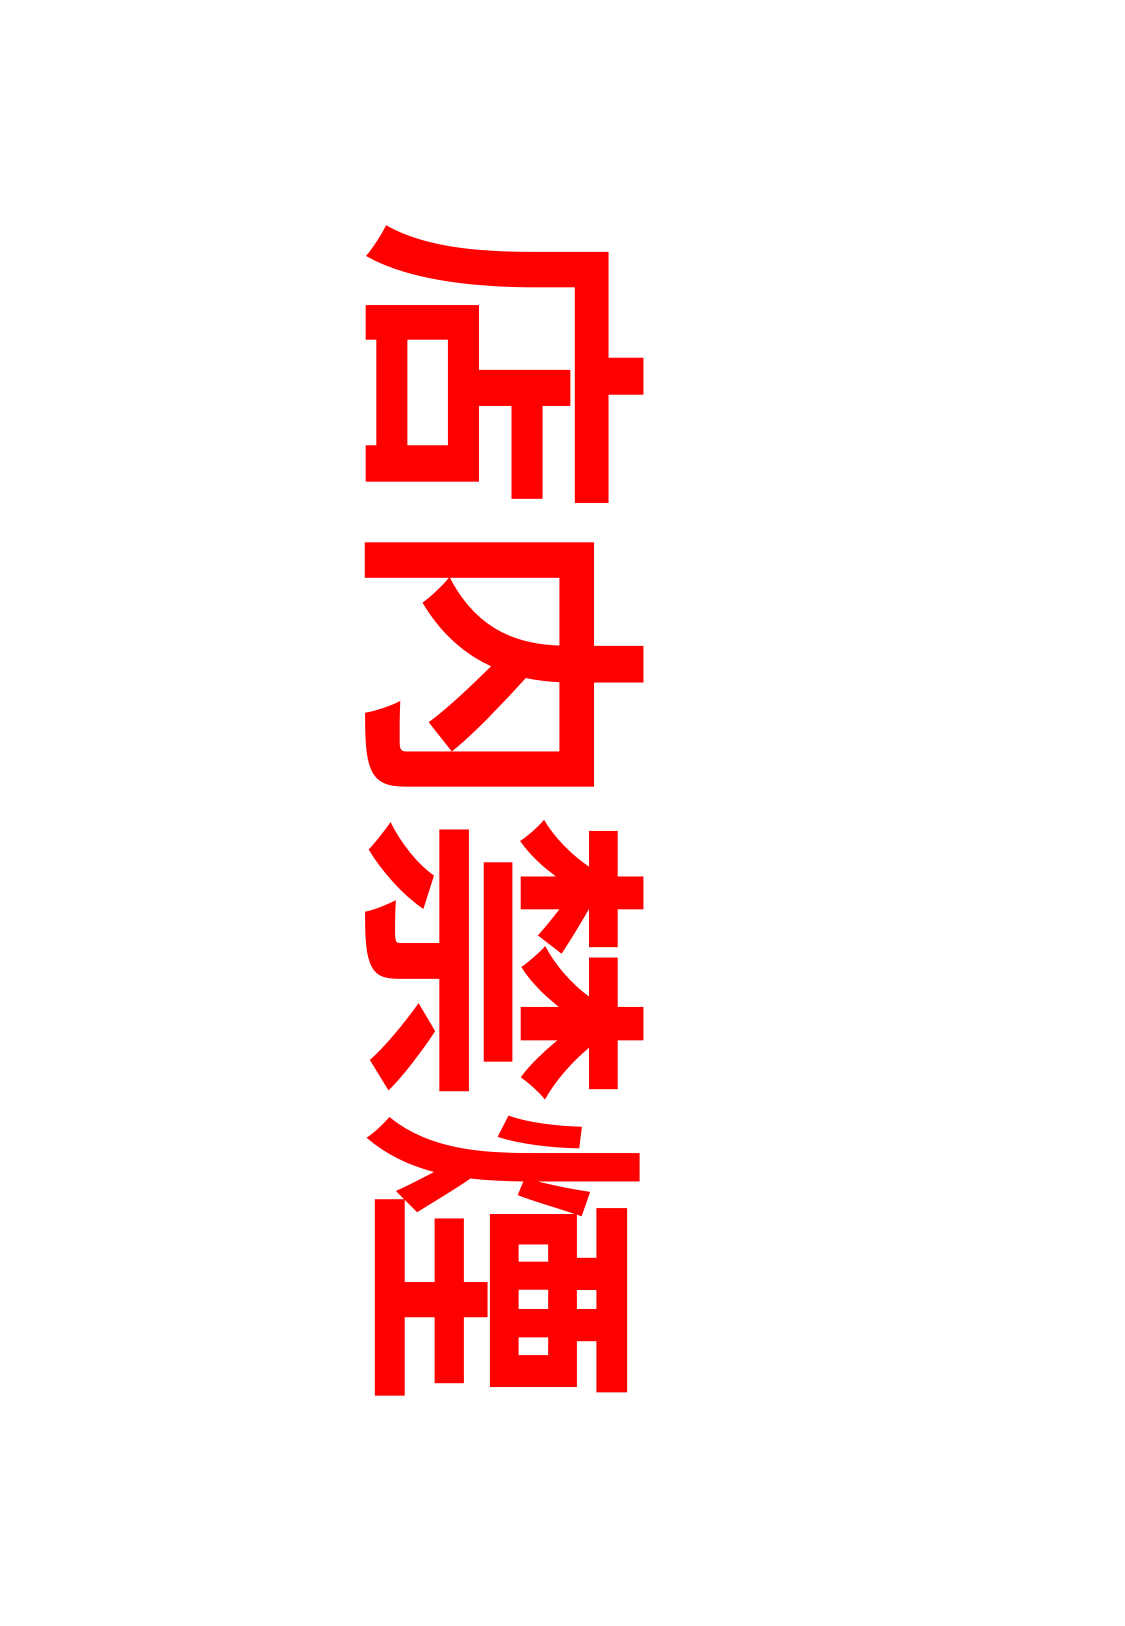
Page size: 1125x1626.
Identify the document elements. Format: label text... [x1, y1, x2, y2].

text_box 店内禁煙 [326, 0, 715, 1625]
